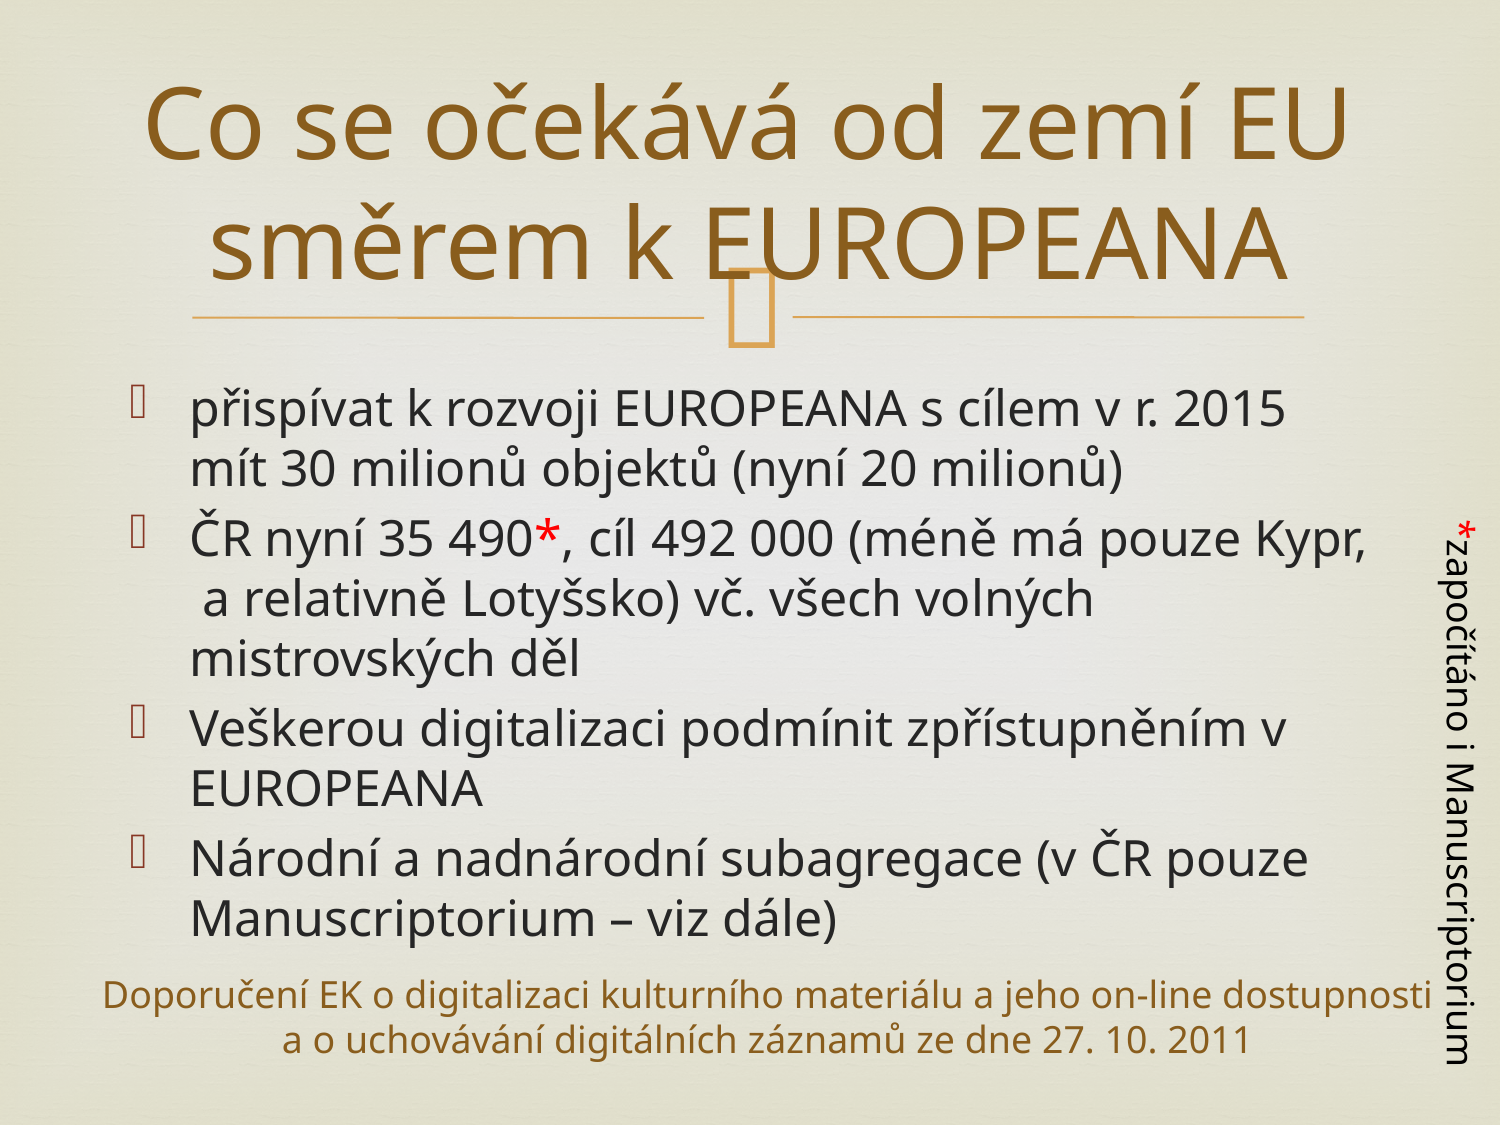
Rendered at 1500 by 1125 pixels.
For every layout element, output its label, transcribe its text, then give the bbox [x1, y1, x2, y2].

text_box *započítáno i Manuscriptorium [1432, 504, 1492, 1083]
title Co se očekává od zemí EU směrem k EUROPEANA [112, 93, 1386, 267]
list přispívat k rozvoji EUROPEANA s cílem v r. 2015 mít 30 milionů objektů (nyní 20 milionů) ČR nyní 35 490*, cíl 492 000 (méně má pouze Kypr, a relativně Lotyšsko) vč. všech volných mistrovských děl Veškerou digitalizaci podmínit zpřístupněním v EUROPEANA Národní a nadnárodní subagregace (v ČR pouze Manuscriptorium – viz dále) [114, 368, 1386, 964]
text_box Doporučení EK o digitalizaci kulturního materiálu a jeho on-line dostupnosti a o uchovávání digitálních záznamů ze dne 27. 10. 2011 [87, 964, 1432, 1069]
